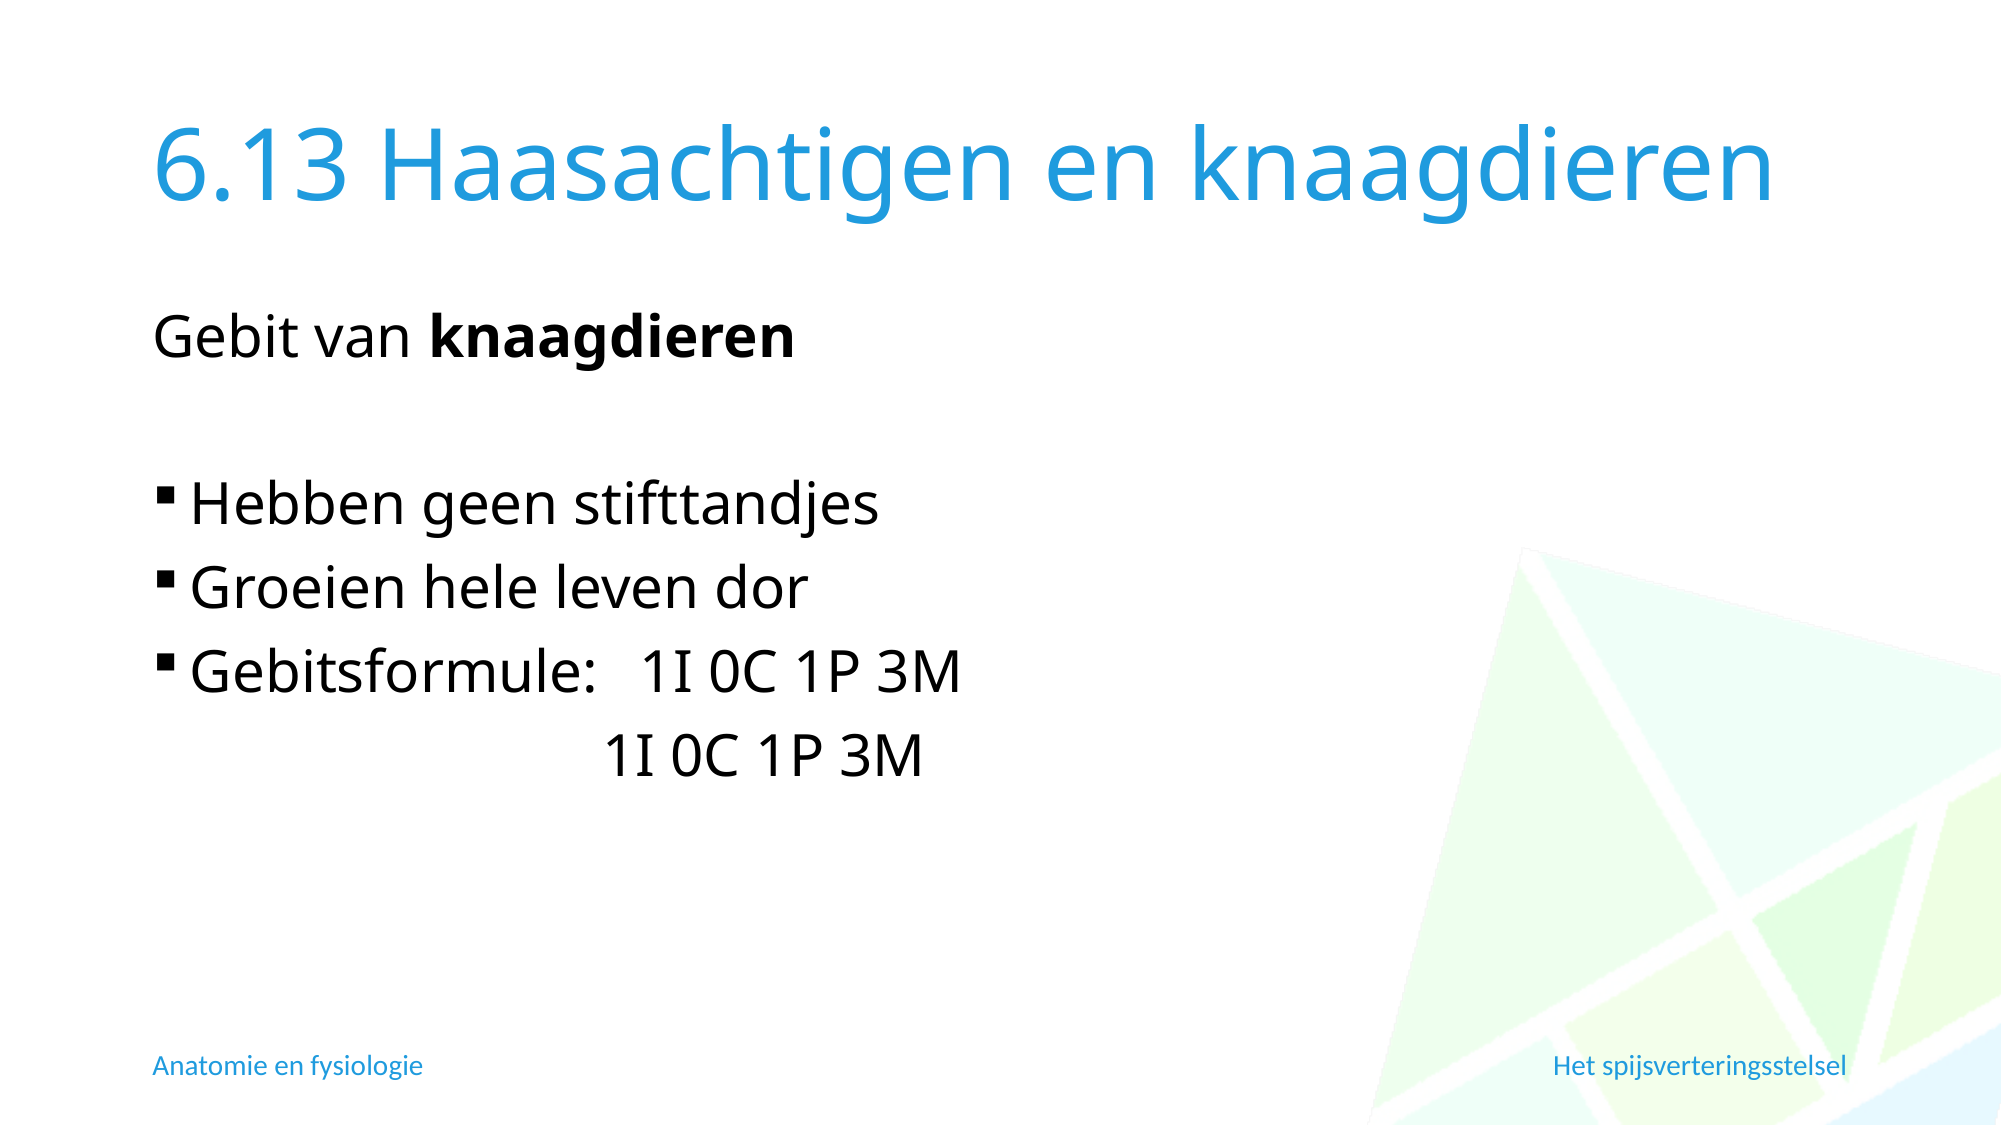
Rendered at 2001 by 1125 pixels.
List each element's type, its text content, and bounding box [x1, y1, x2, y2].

list Het spijsverteringsstelsel [1412, 1042, 1863, 1103]
list Gebit van knaagdieren Hebben geen stifttandjes Groeien hele leven dor Gebitsformule: 1I 0C 1P 3M 1I 0C 1P 3M [137, 299, 1863, 1014]
title 6.13 Haasachtigen en knaagdieren [137, 59, 1863, 278]
list Anatomie en fysiologie [137, 1042, 588, 1103]
